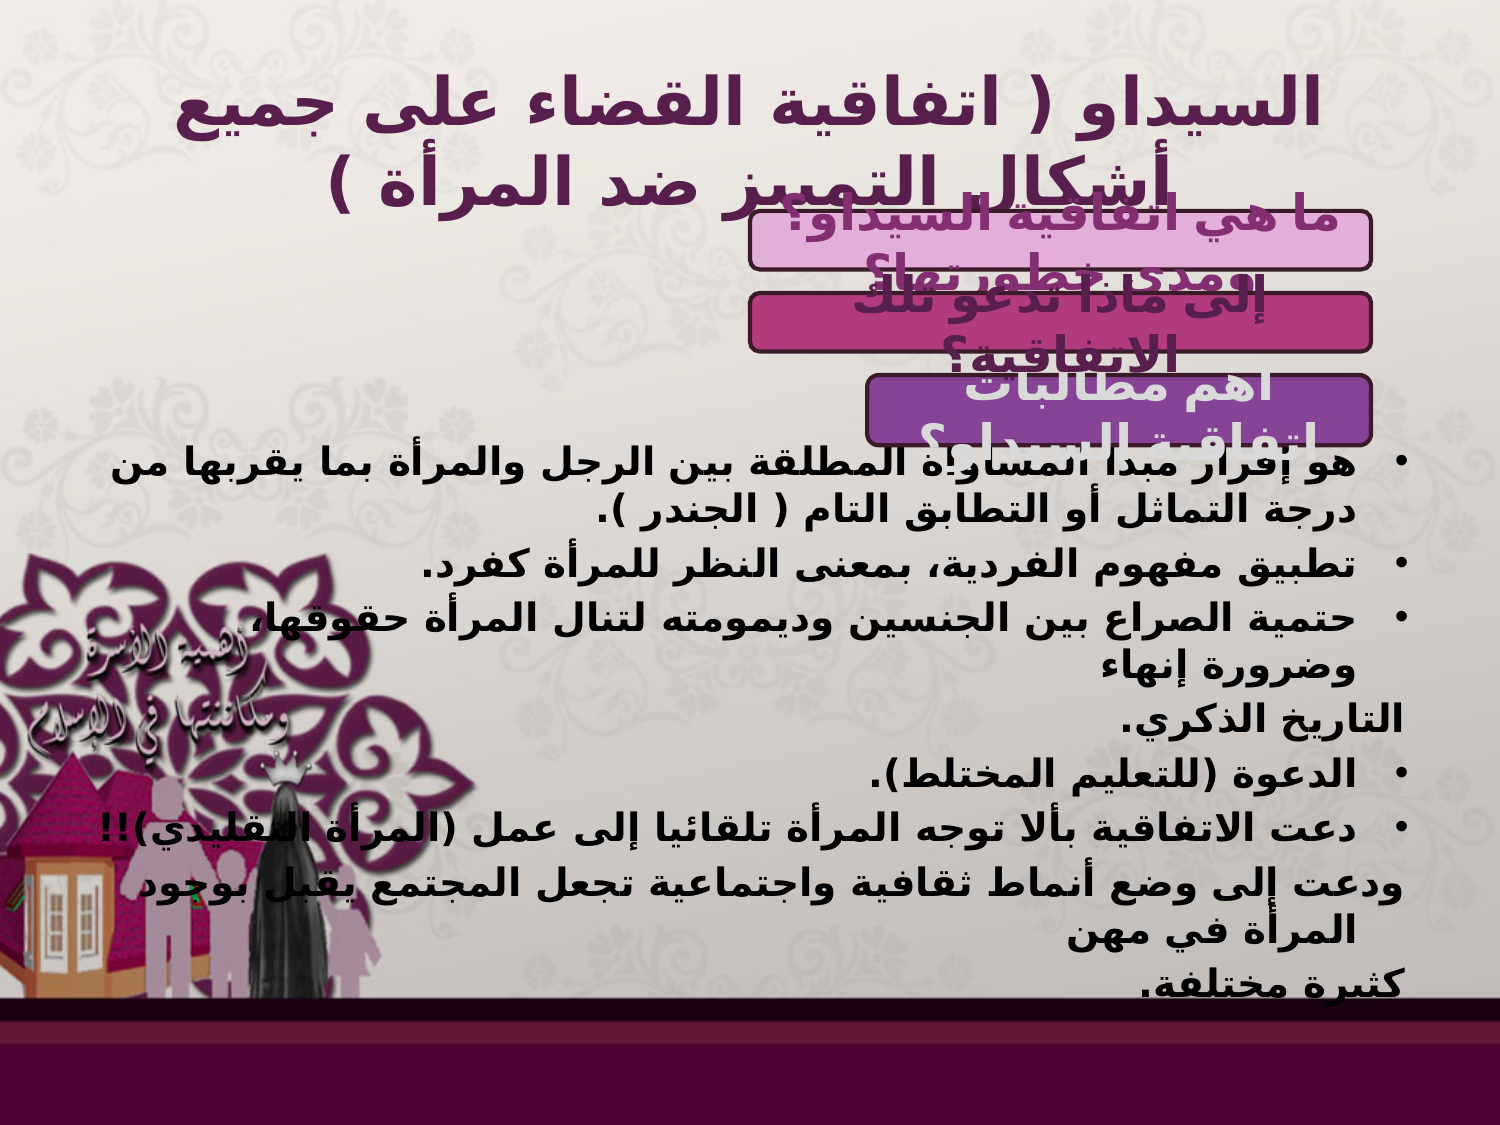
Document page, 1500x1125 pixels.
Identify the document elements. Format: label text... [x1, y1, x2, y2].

text_box أهم مطالبات اتفاقية السيداو؟ [865, 372, 1374, 448]
picture [0, 0, 1500, 1125]
text_box ما هي اتفاقية السيداو؟ ومدى خطورتها؟ [747, 208, 1374, 272]
text_box إلى ماذا تدعو تلك الاتفاقية؟ [747, 290, 1374, 354]
list هو إقرار مبدأ المساواة المطلقة بين الرجل والمرأة بما يقربها من درجة التماثل أو التطابق التام ( الجندر ). تطبيق مفهوم الفردية، بمعنى النظر للمرأة كفرد. حتمية الصراع بين الجنسين وديمومته لتنال المرأة حقوقها، وضرورة إنهاء التاريخ الذكري. الدعوة (للتعليم المختلط). دعت الاتفاقية بألا توجه المرأة تلقائيا إلى عمل (المرأة التقليدي)!! ودعت إلى وضع أنماط ثقافية واجتماعية تجعل المجتمع يقبل بوجود المرأة في مهن كثيرة مختلفة. [70, 327, 1421, 1071]
title السيداو ( اتفاقية القضاء على جميع أشكال التمييز ضد المرأة ) [74, 44, 1426, 233]
